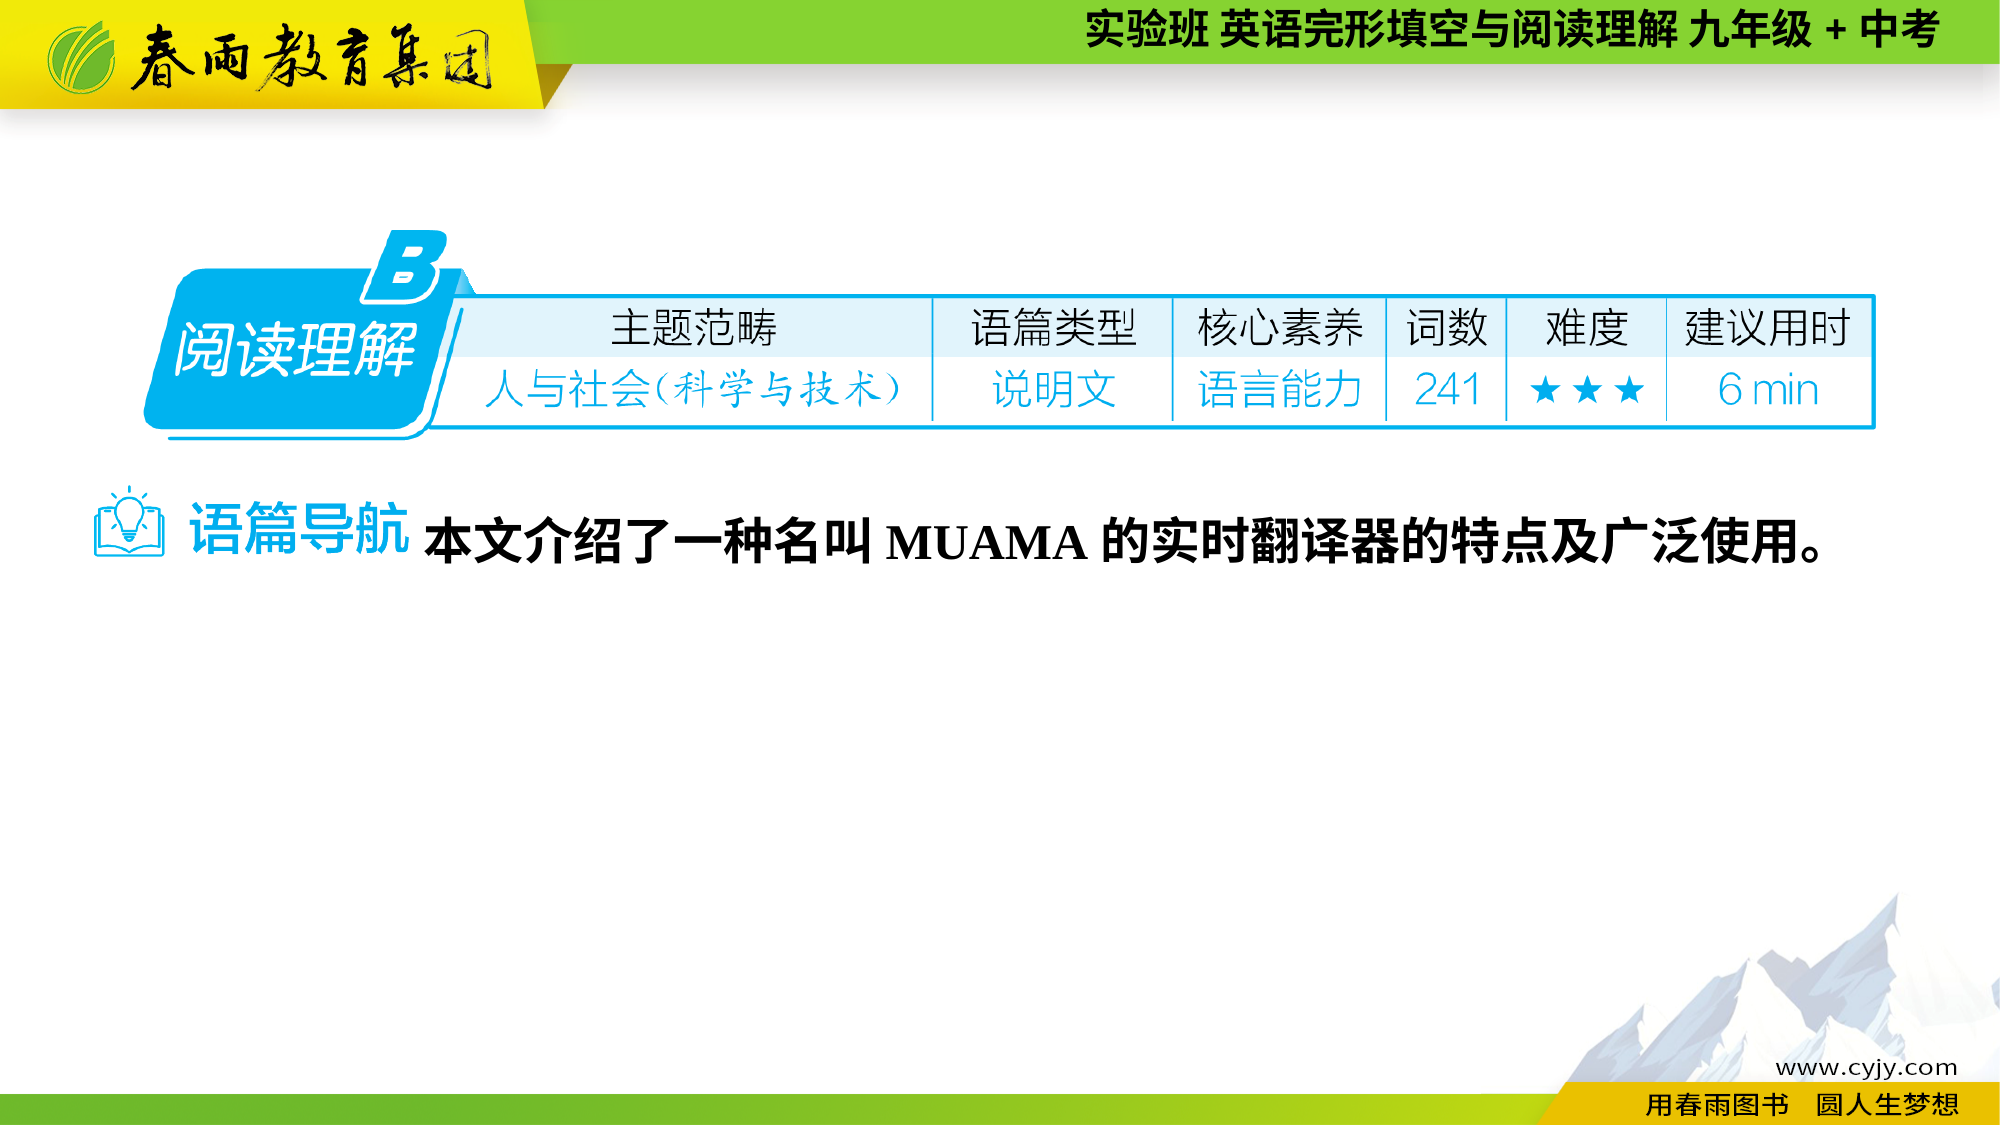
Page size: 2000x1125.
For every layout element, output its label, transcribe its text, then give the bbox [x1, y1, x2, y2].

list 本文介绍了一种名叫MUAMA的实时翻译器的特点及广泛使用。 [59, 471, 1944, 567]
picture [0, 0, 2000, 1125]
